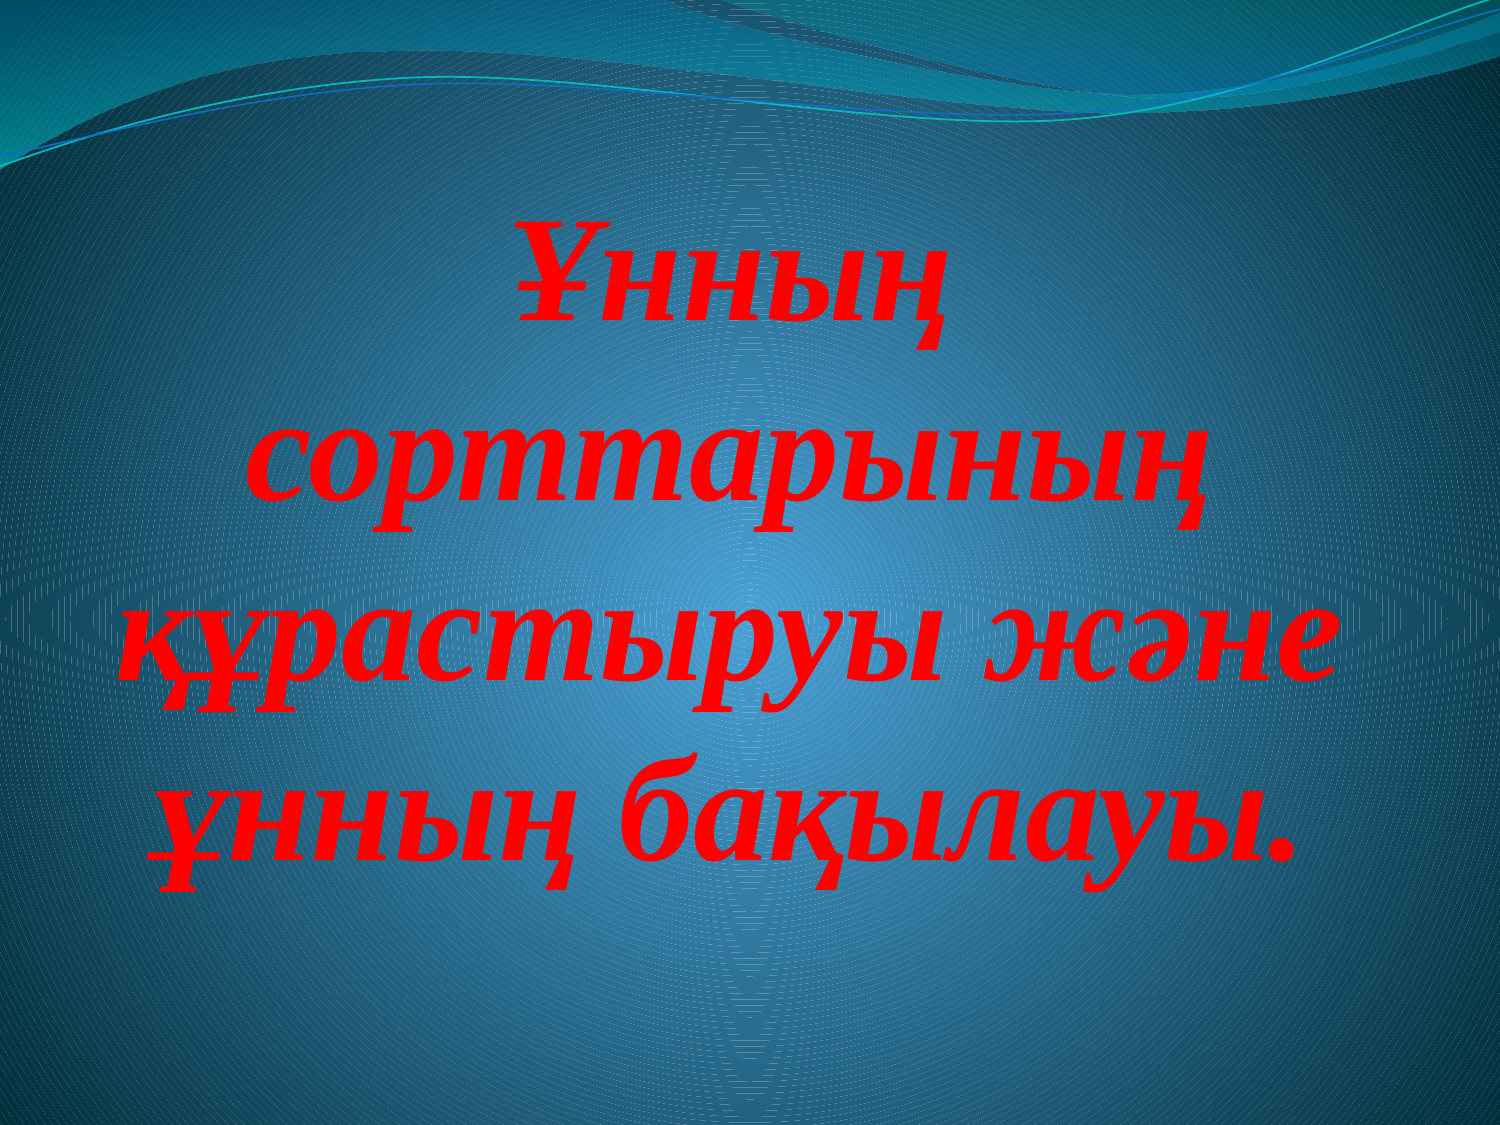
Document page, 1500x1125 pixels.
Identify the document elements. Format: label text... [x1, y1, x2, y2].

title Ұнның сорттарының құрастыруы және ұнның бақылауы. [87, 93, 1376, 891]
